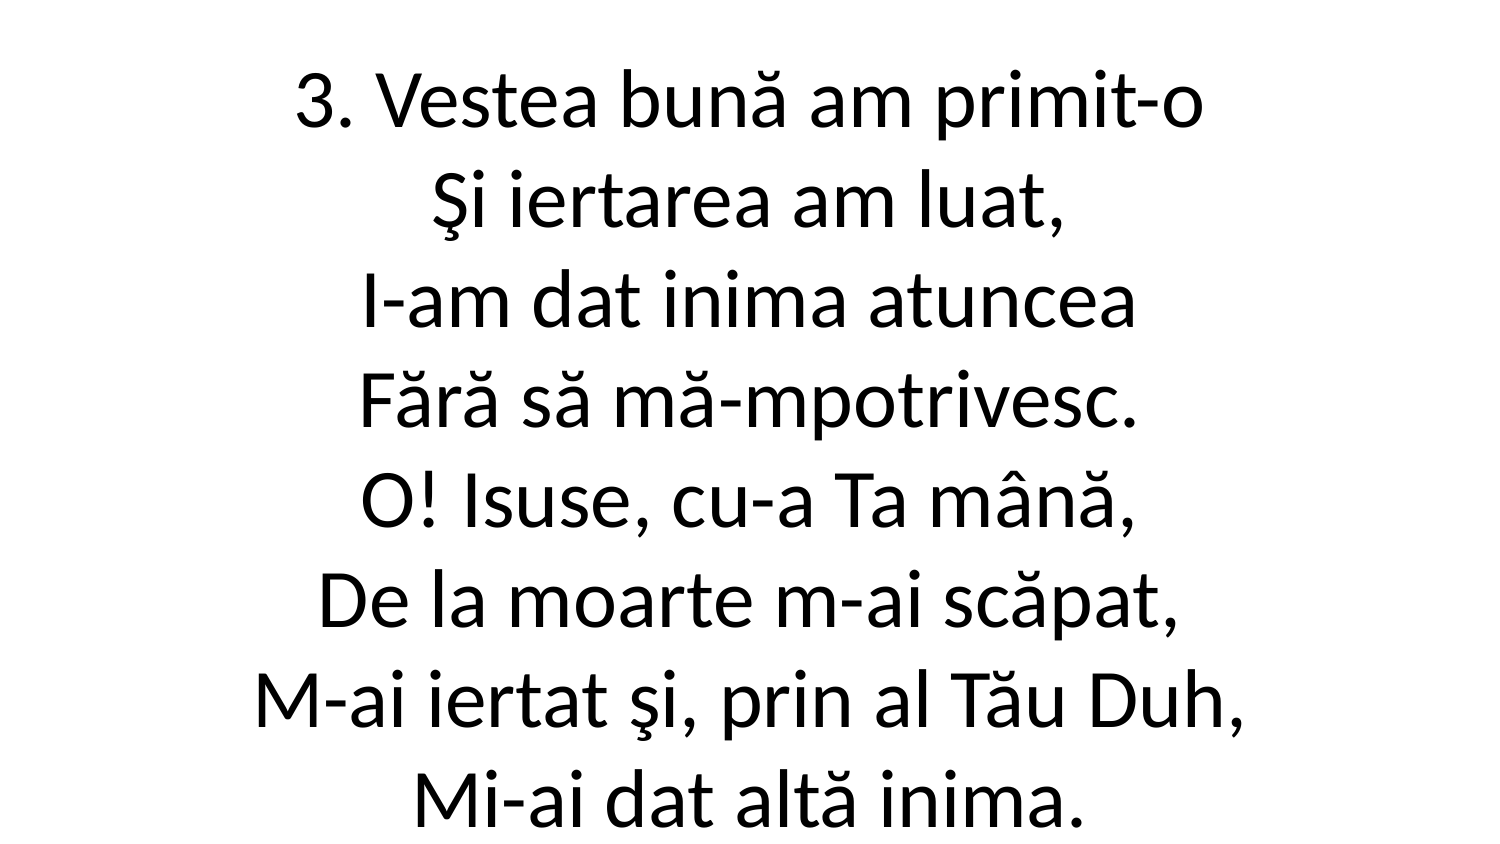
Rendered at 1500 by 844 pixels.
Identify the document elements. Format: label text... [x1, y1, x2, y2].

text_box 3. Vestea bună am primit-o Şi iertarea am luat, I-am dat inima atuncea Fără să mă-mpotrivesc. O! Isuse, cu-a Ta mână, De la moarte m-ai scăpat, M-ai iertat şi, prin al Tău Duh, Mi-ai dat altă inima. [237, 0, 1263, 844]
